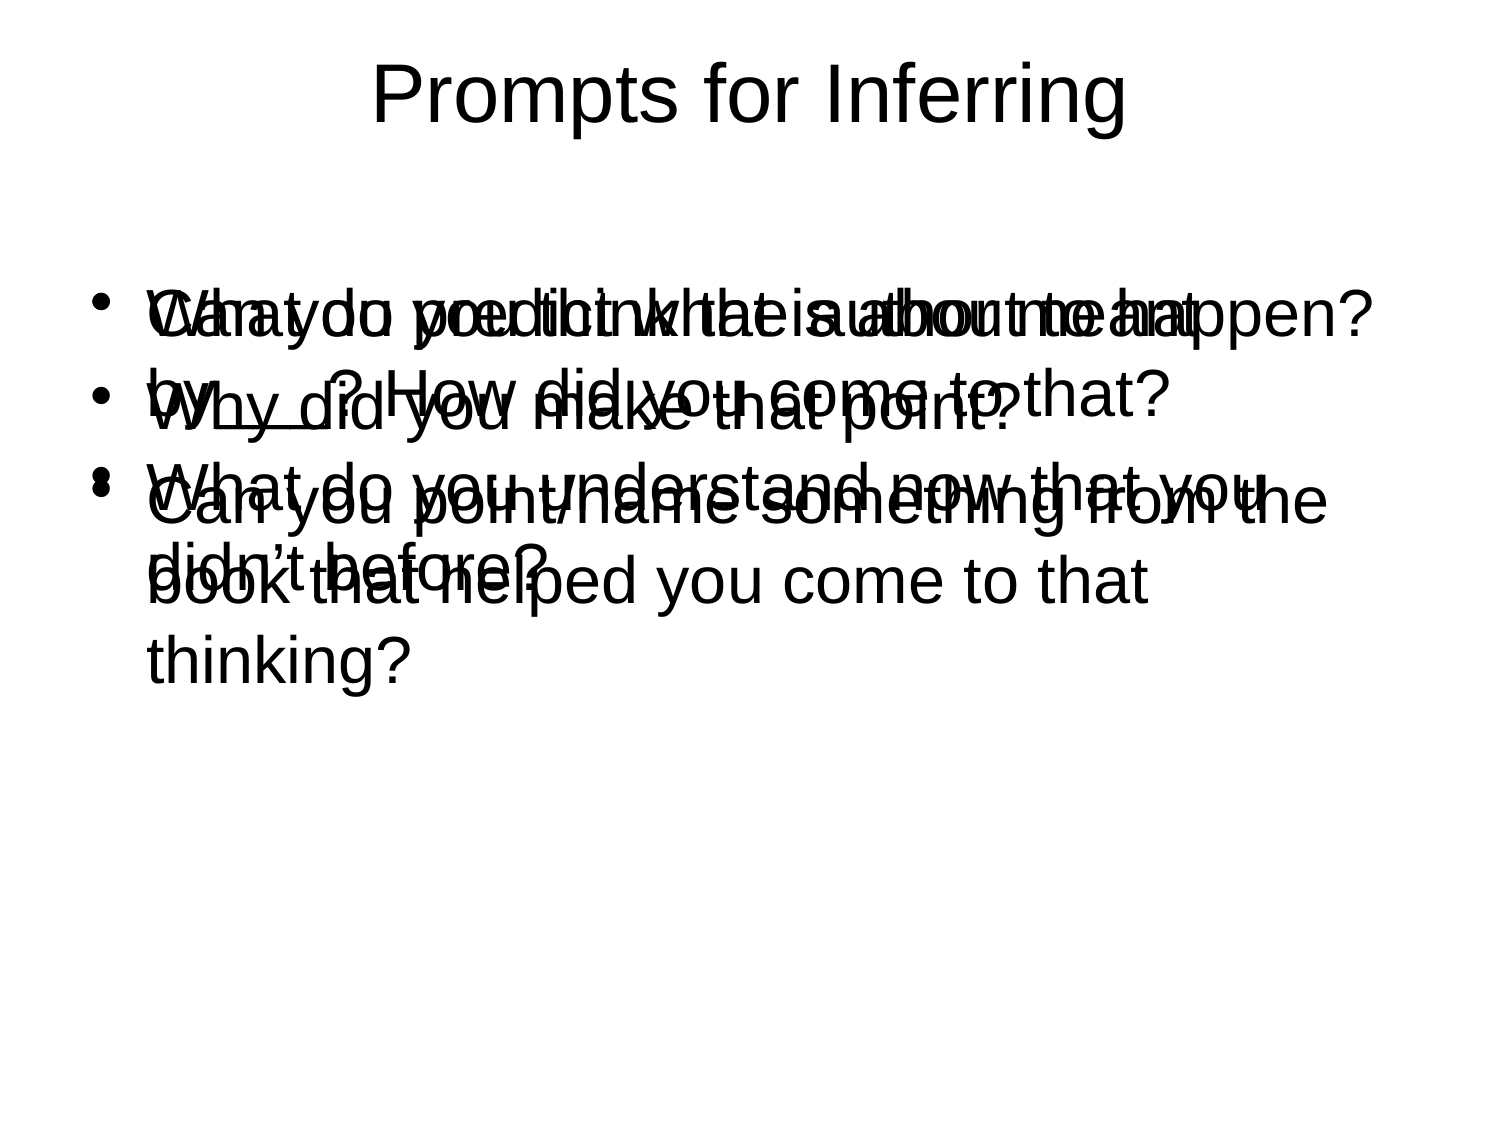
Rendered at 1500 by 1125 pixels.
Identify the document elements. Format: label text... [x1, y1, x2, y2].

list What do you think the author meant by___? How did you come to that? What do you understand now that you didn’t before? [74, 262, 1426, 1006]
title Prompts for Inferring [74, 44, 1426, 233]
